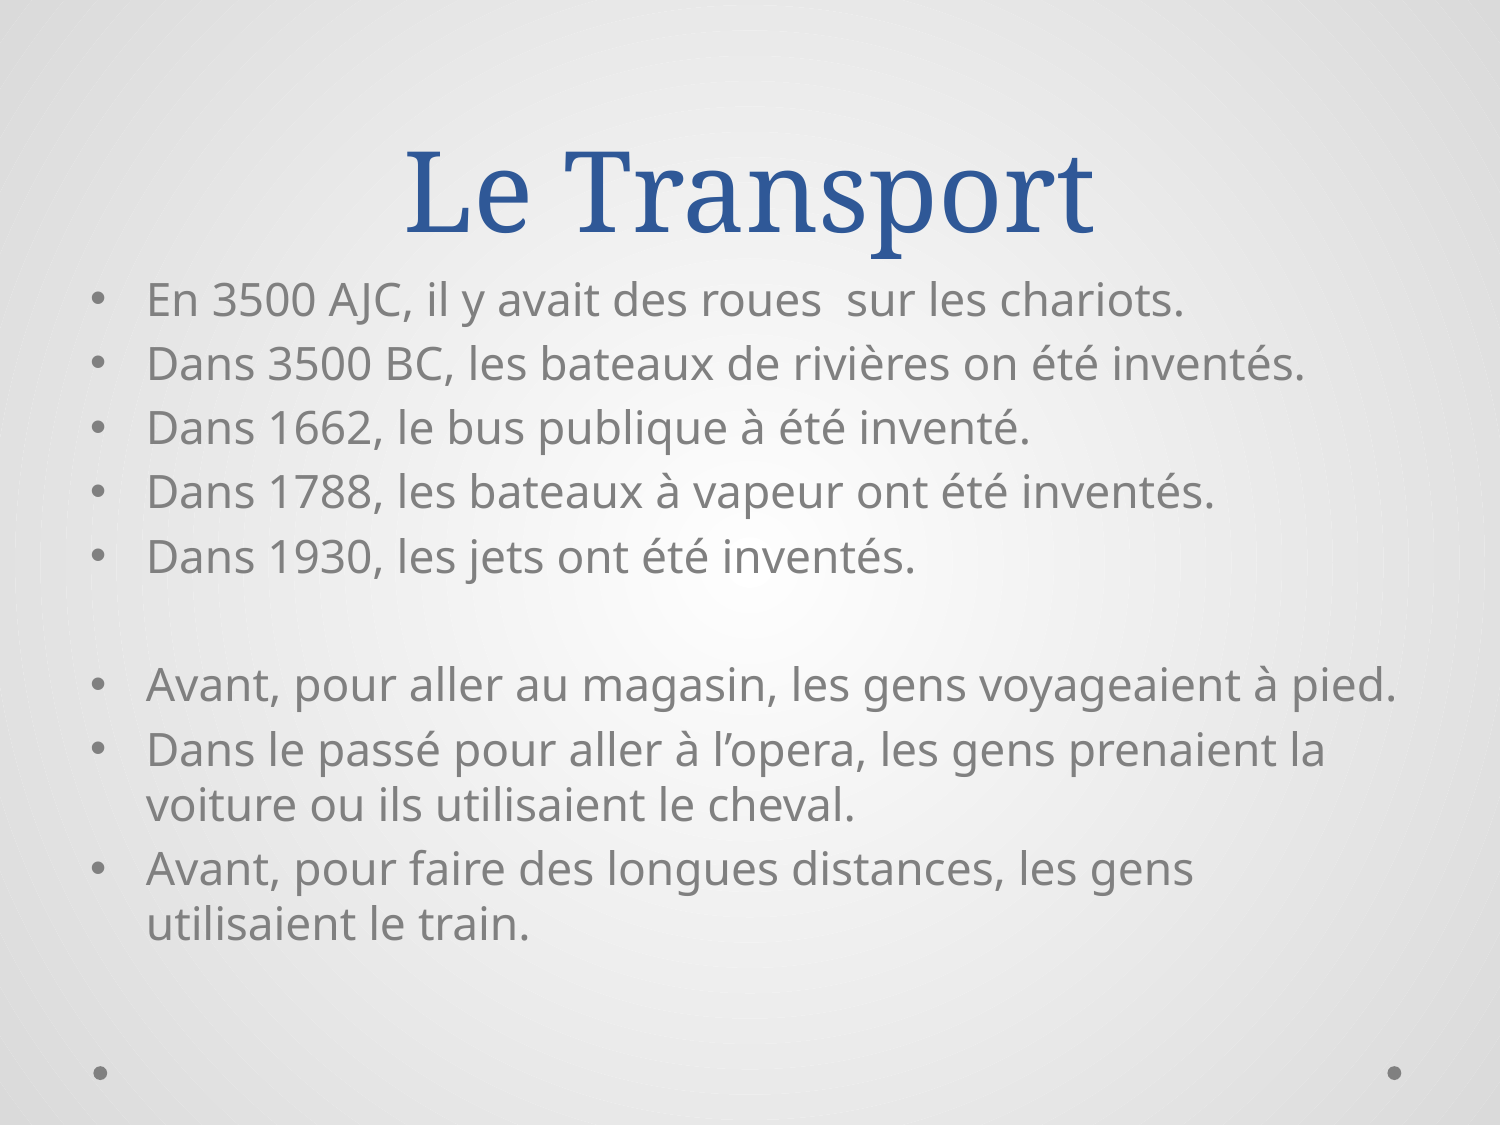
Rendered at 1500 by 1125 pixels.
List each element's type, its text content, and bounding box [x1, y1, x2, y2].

list En 3500 AJC, il y avait des roues sur les chariots. Dans 3500 BC, les bateaux de rivières on été inventés. Dans 1662, le bus publique à été inventé. Dans 1788, les bateaux à vapeur ont été inventés. Dans 1930, les jets ont été inventés. Avant, pour aller au magasin, les gens voyageaient à pied. Dans le passé pour aller à l’opera, les gens prenaient la voiture ou ils utilisaient le cheval. Avant, pour faire des longues distances, les gens utilisaient le train. [75, 262, 1425, 1005]
title Le Transport [75, 0, 1425, 262]
